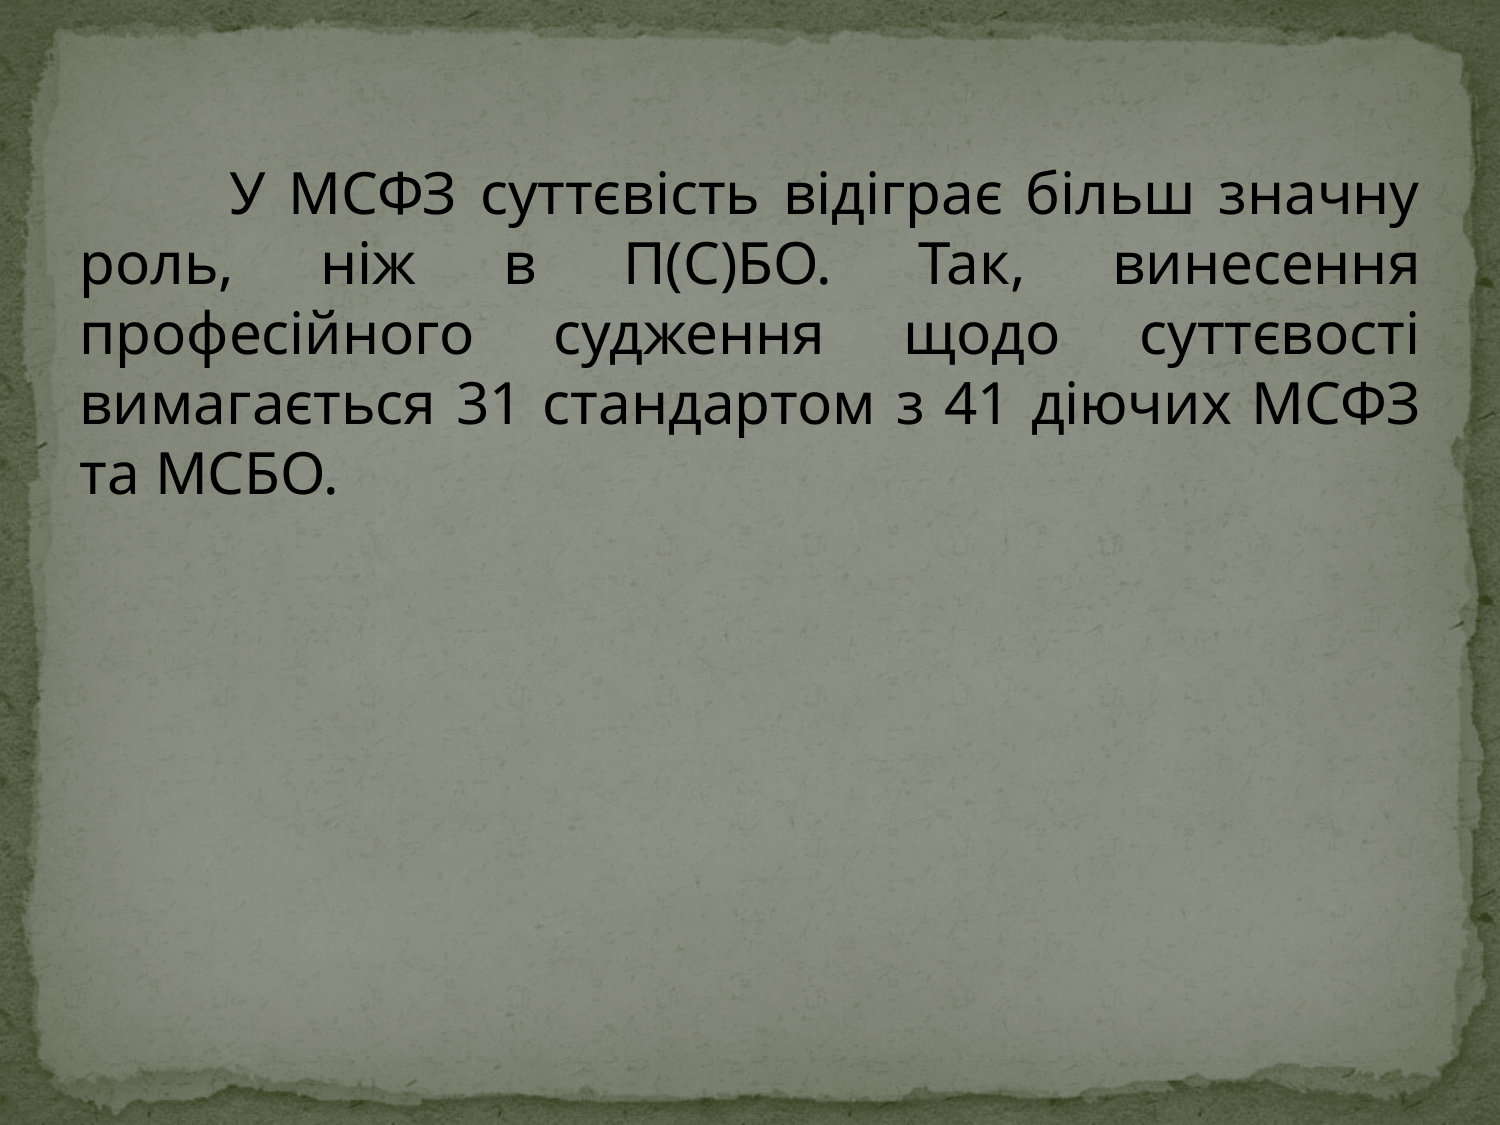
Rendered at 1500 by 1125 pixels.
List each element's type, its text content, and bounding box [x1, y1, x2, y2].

text_box У МСФЗ суттєвість відіграє більш значну роль, ніж в П(С)БО. Так, винесення професійного судження щодо суттєвості вимагається 31 стандартом з 41 діючих МСФЗ та МСБО. [64, 148, 1436, 584]
